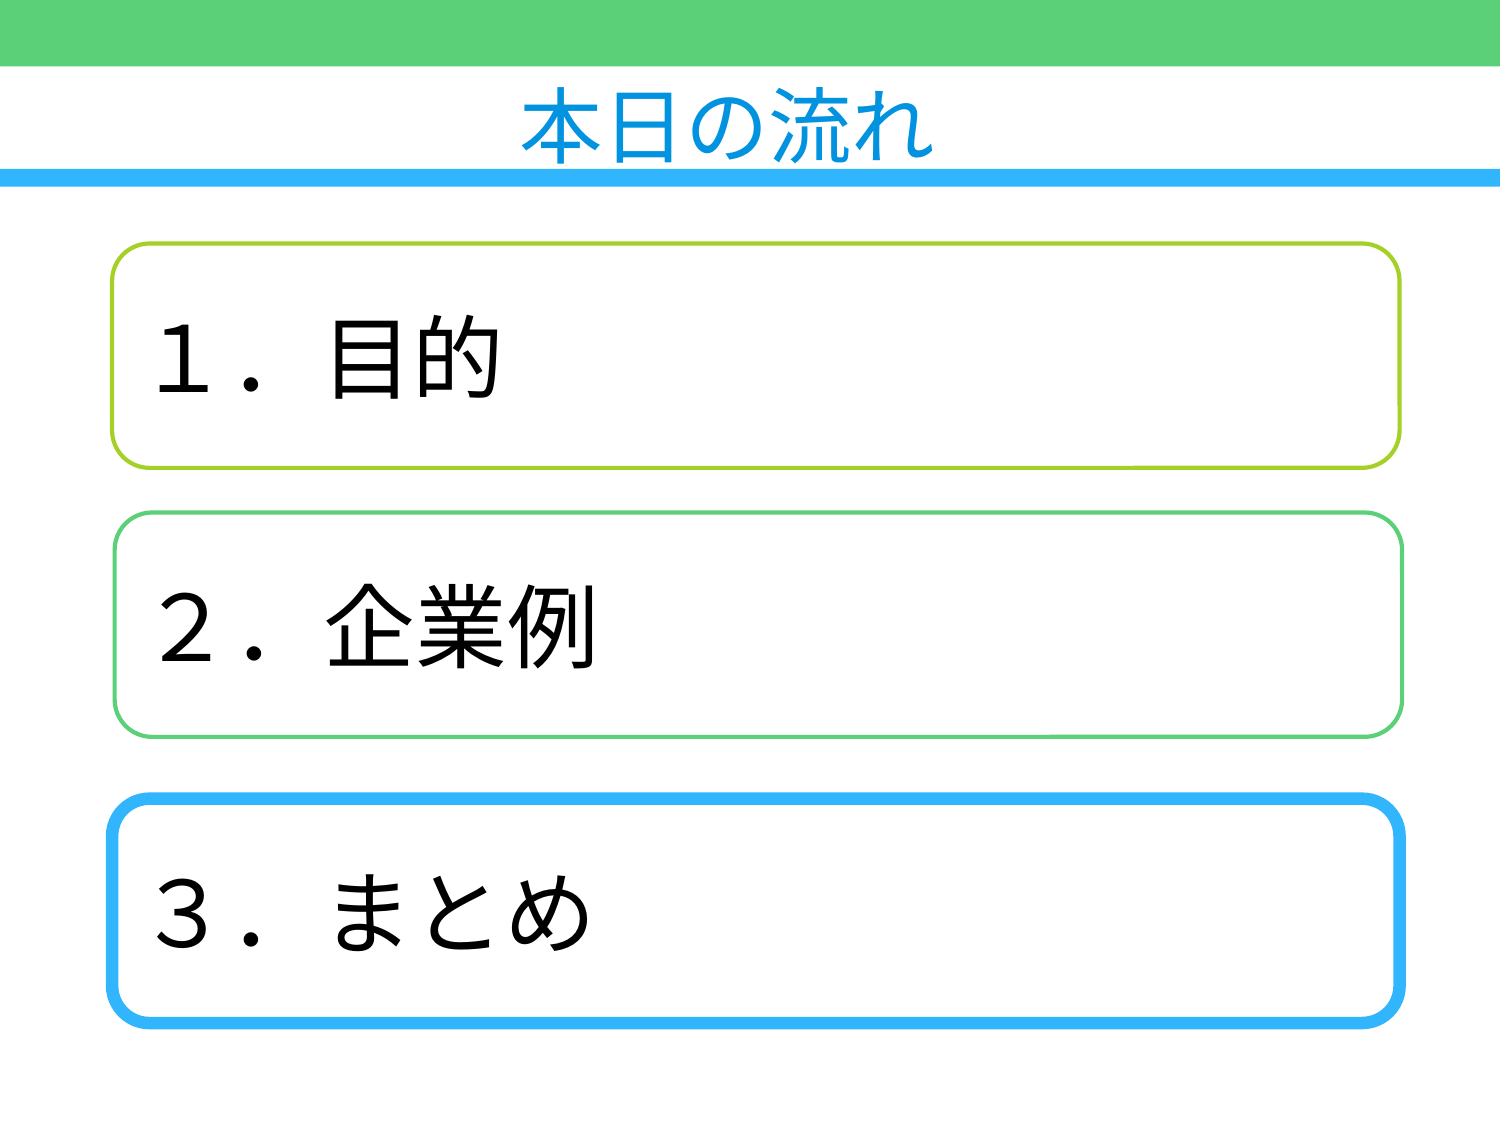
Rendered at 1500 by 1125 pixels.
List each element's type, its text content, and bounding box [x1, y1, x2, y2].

text_box [0, 167, 1500, 189]
text_box ３．まとめ [109, 796, 1402, 1026]
text_box １．目的 [109, 241, 1402, 470]
text_box [0, 0, 1500, 68]
text_box ２．企業例 [112, 510, 1405, 739]
title 本日の流れ [64, 70, 1390, 167]
